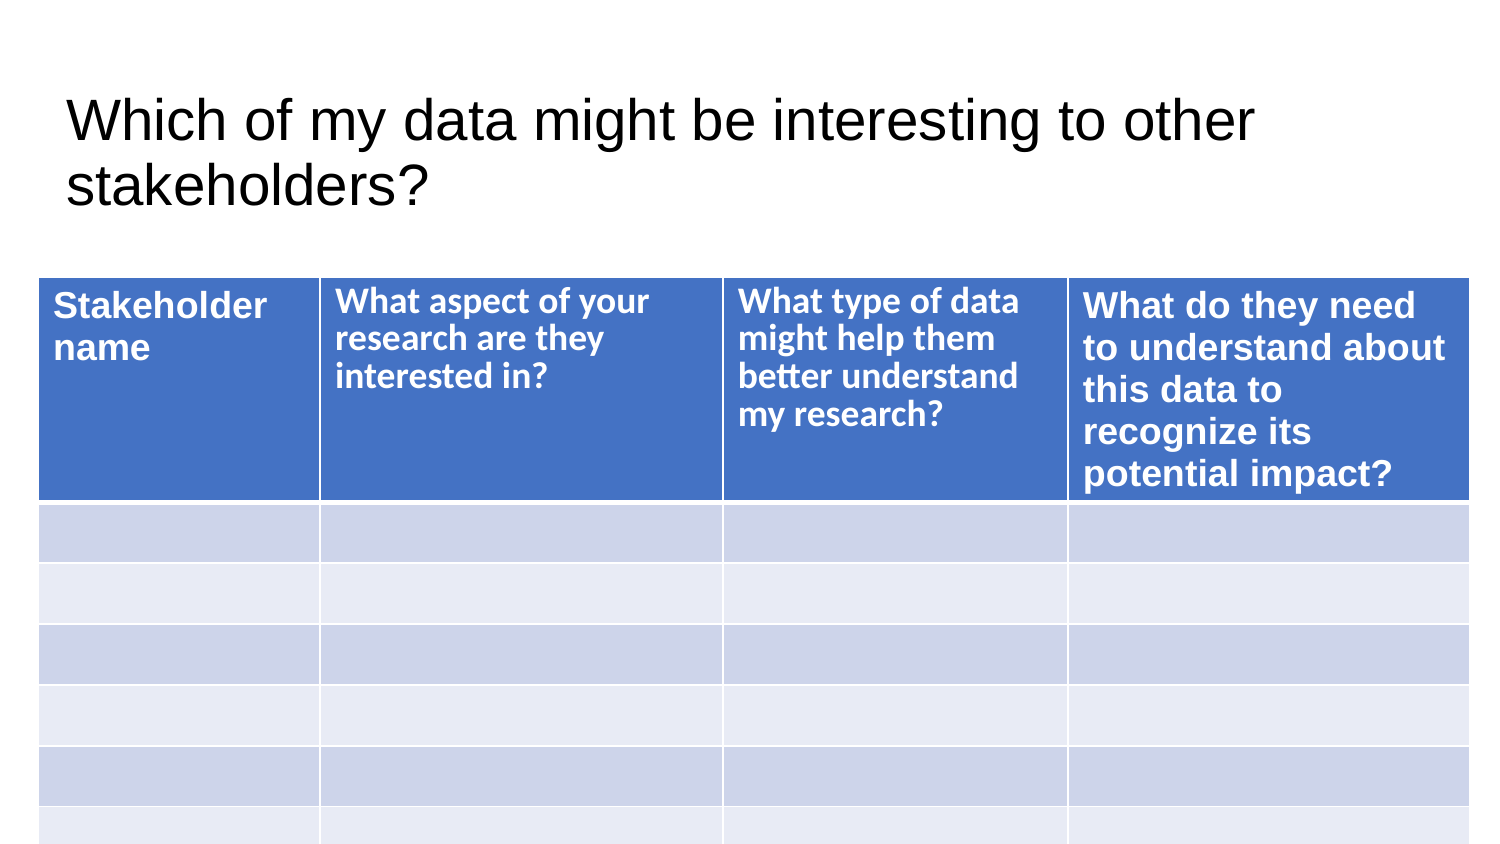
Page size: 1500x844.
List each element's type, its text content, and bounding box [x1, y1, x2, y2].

table_cell [39, 505, 319, 562]
table_cell [39, 564, 319, 623]
table_cell [321, 505, 722, 562]
table_cell [724, 686, 1067, 745]
table_cell [321, 625, 722, 684]
table_cell [724, 625, 1067, 684]
table_cell [1069, 747, 1469, 806]
table_header What type of data might help them better understand my research? [724, 278, 1067, 500]
table_cell [39, 807, 319, 844]
table_cell [1069, 505, 1469, 562]
title Which of my data might be interesting to other stakeholders? [51, 72, 1449, 236]
table_cell [724, 505, 1067, 562]
table_header Stakeholder name [39, 278, 319, 500]
table_cell [321, 564, 722, 623]
table_cell [39, 747, 319, 806]
table_cell [39, 625, 319, 684]
table_cell [321, 747, 722, 806]
table_cell [724, 747, 1067, 806]
table_cell [39, 686, 319, 745]
table_cell [1069, 807, 1469, 844]
table_cell [1069, 564, 1469, 623]
table_cell [724, 807, 1067, 844]
table_cell [321, 686, 722, 745]
table_cell [724, 564, 1067, 623]
table_cell [1069, 625, 1469, 684]
table_cell [1069, 686, 1469, 745]
table_header What do they need to understand about this data to recognize its potential impact? [1069, 278, 1469, 500]
table_header What aspect of your research are they interested in? [321, 278, 722, 500]
table_cell [321, 807, 722, 844]
